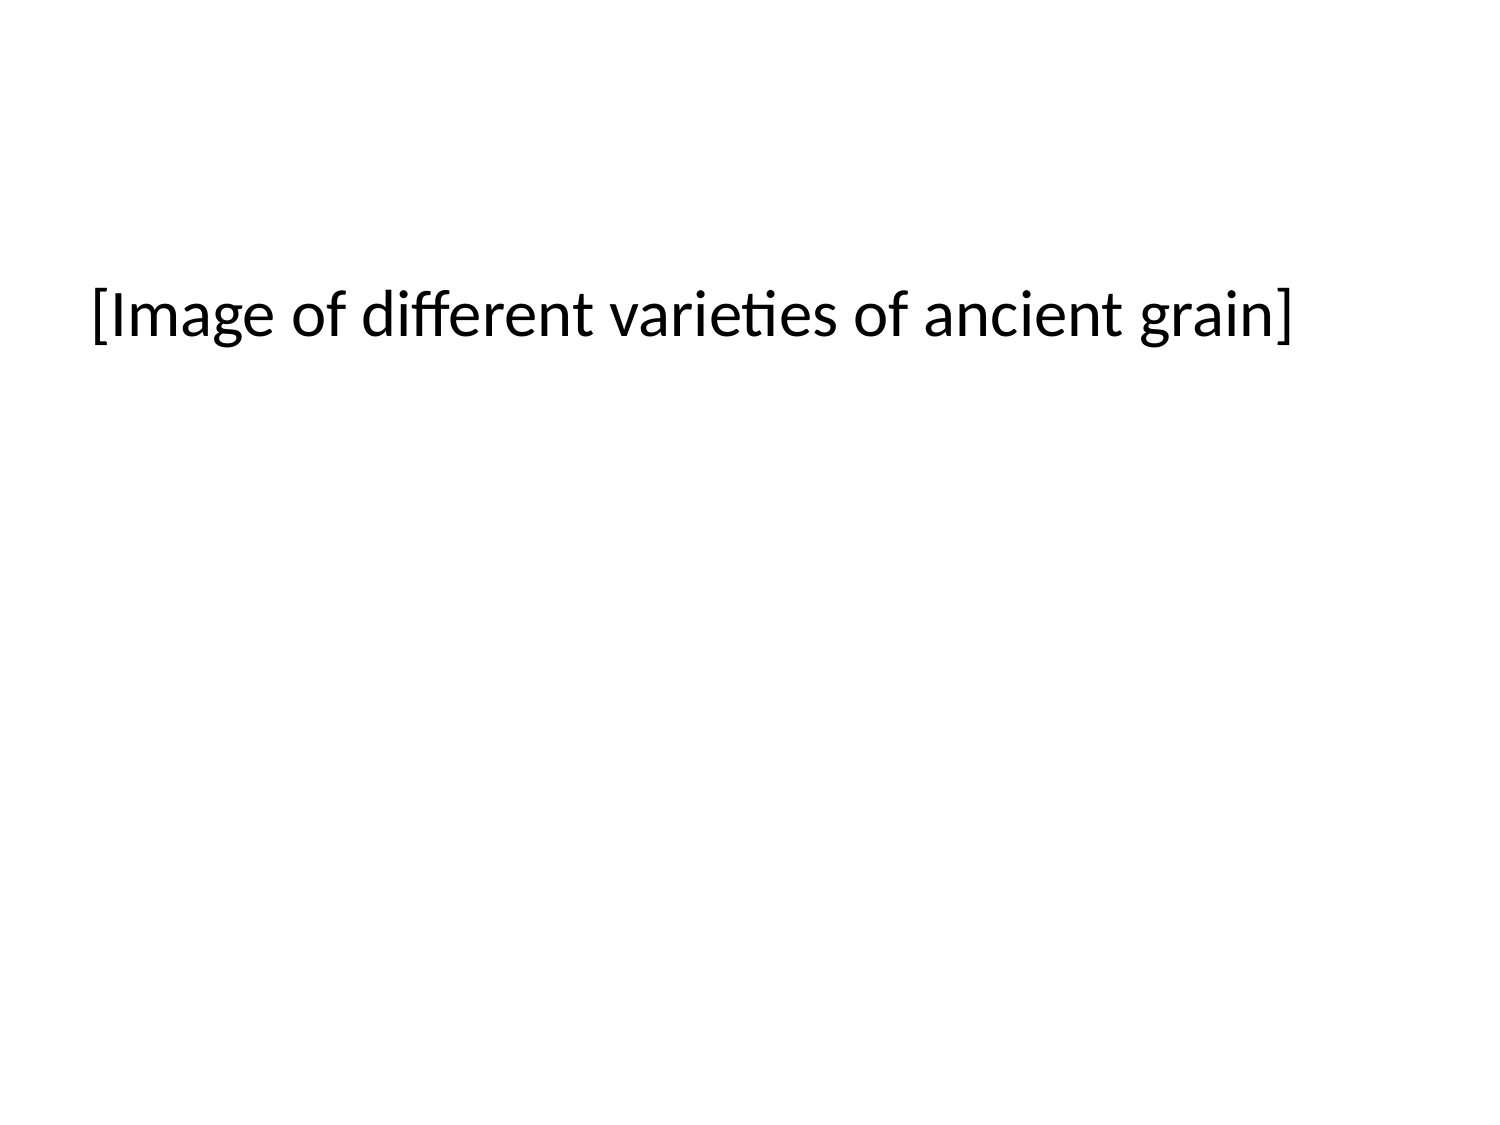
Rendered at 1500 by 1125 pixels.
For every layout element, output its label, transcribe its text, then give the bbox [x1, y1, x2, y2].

list [Image of different varieties of ancient grain] [75, 262, 1425, 1005]
